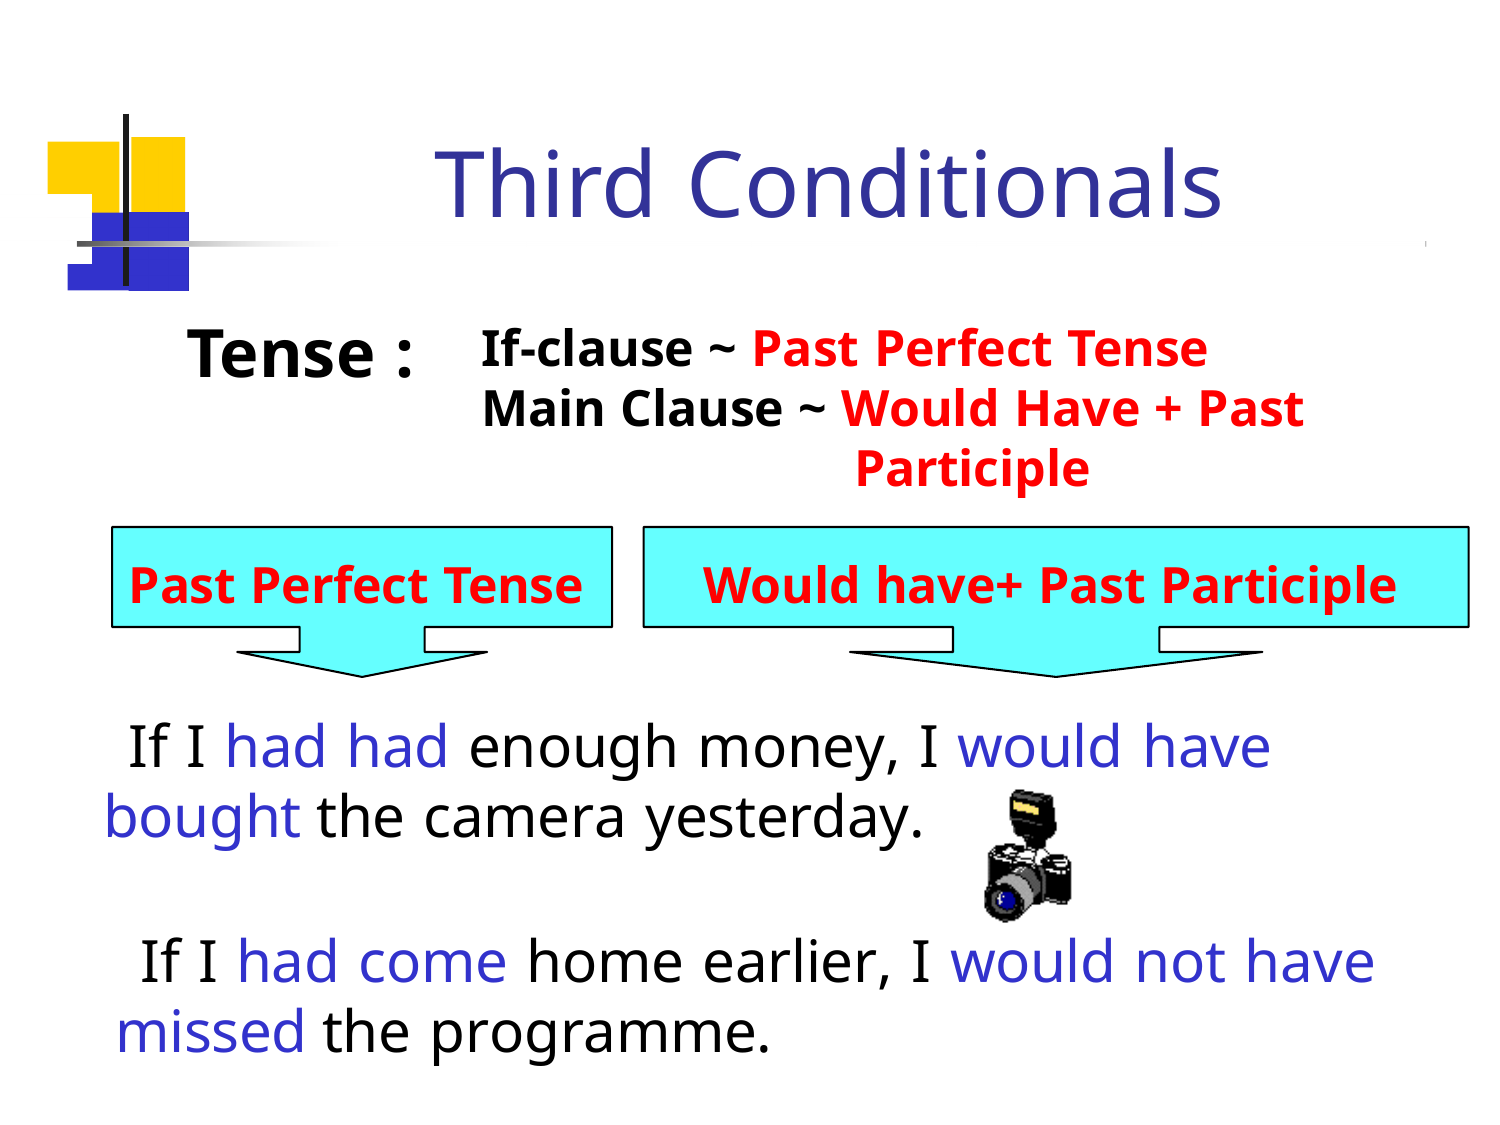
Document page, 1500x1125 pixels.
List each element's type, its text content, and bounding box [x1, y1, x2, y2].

picture [0, 137, 172, 291]
text_box Tense : [183, 310, 430, 391]
text_box [643, 527, 1469, 553]
text_box If-clause ~ Past Perfect Tense Main Clause ~ Would Have + Past Participle [479, 316, 1338, 497]
text_box [112, 527, 613, 553]
picture [1328, 241, 1427, 247]
text_box [938, 763, 1122, 932]
text_box Past Perfect Tense Would have+ Past Participle If I had had enough money, I would have bought the camera yesterday. If I had come home earlier, I would not have missed the programme. [101, 553, 1469, 1065]
title Third Conditionals [172, 125, 1328, 314]
